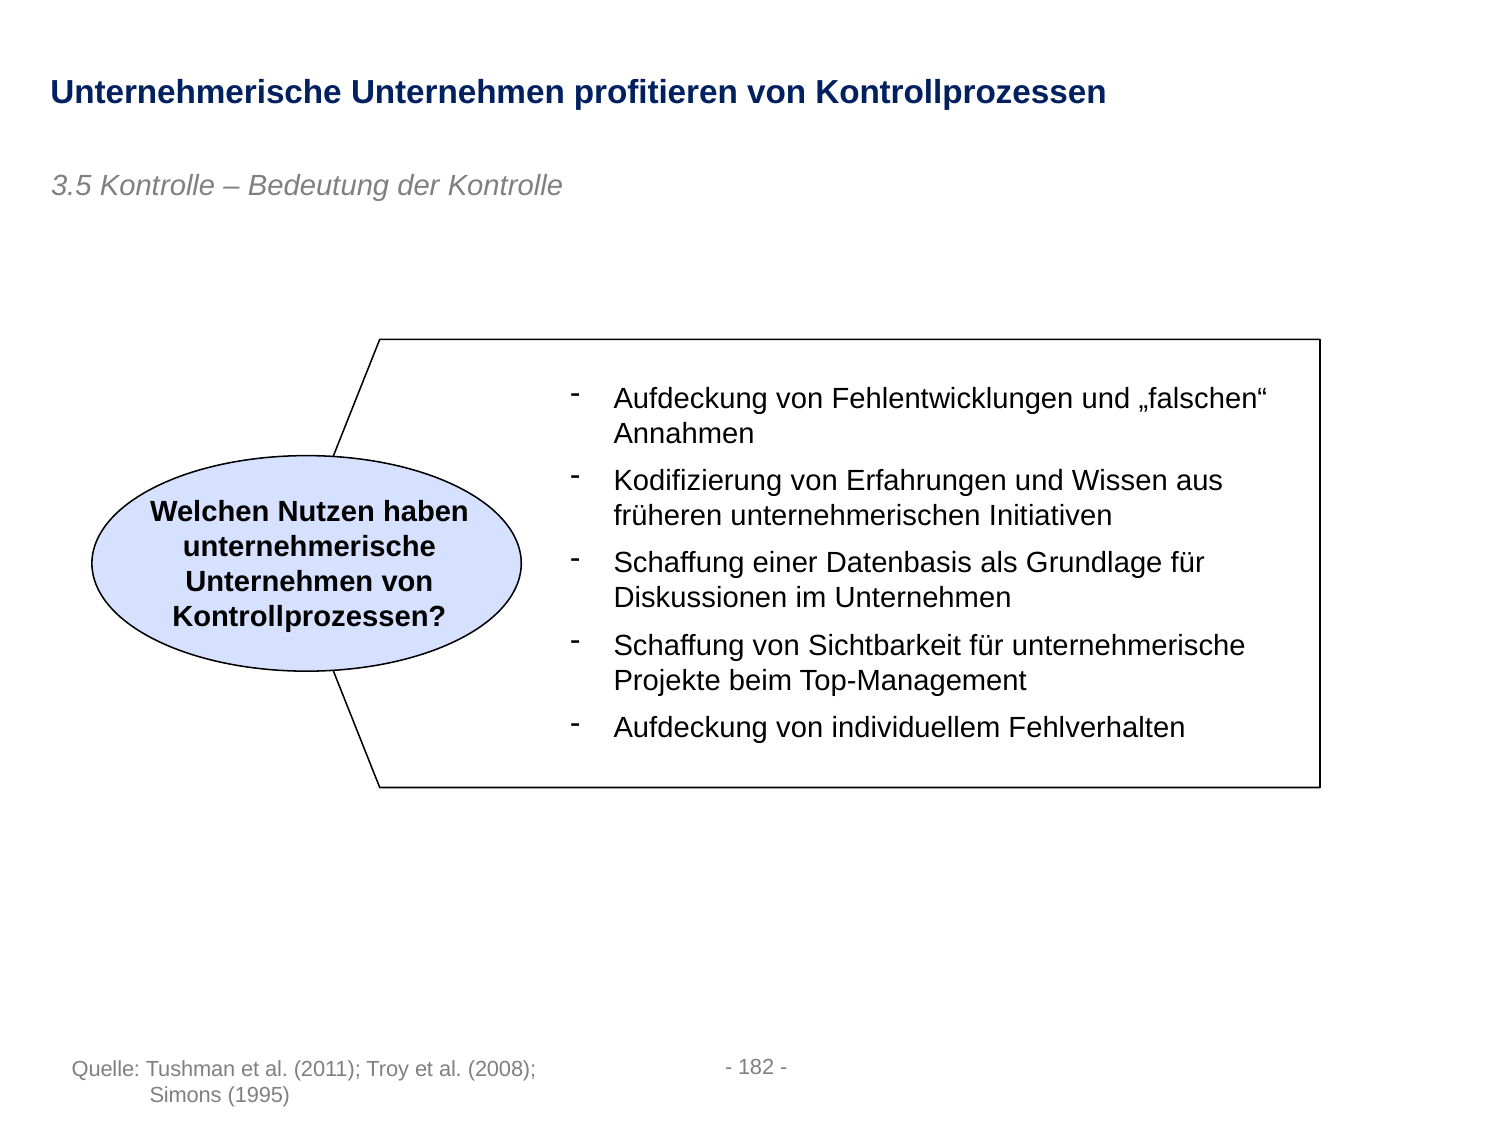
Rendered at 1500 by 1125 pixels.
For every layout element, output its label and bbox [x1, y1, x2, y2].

text_box [56, 1046, 1215, 1115]
text_box [91, 339, 1335, 788]
text_box [36, 159, 580, 209]
text_box [35, 63, 1433, 118]
